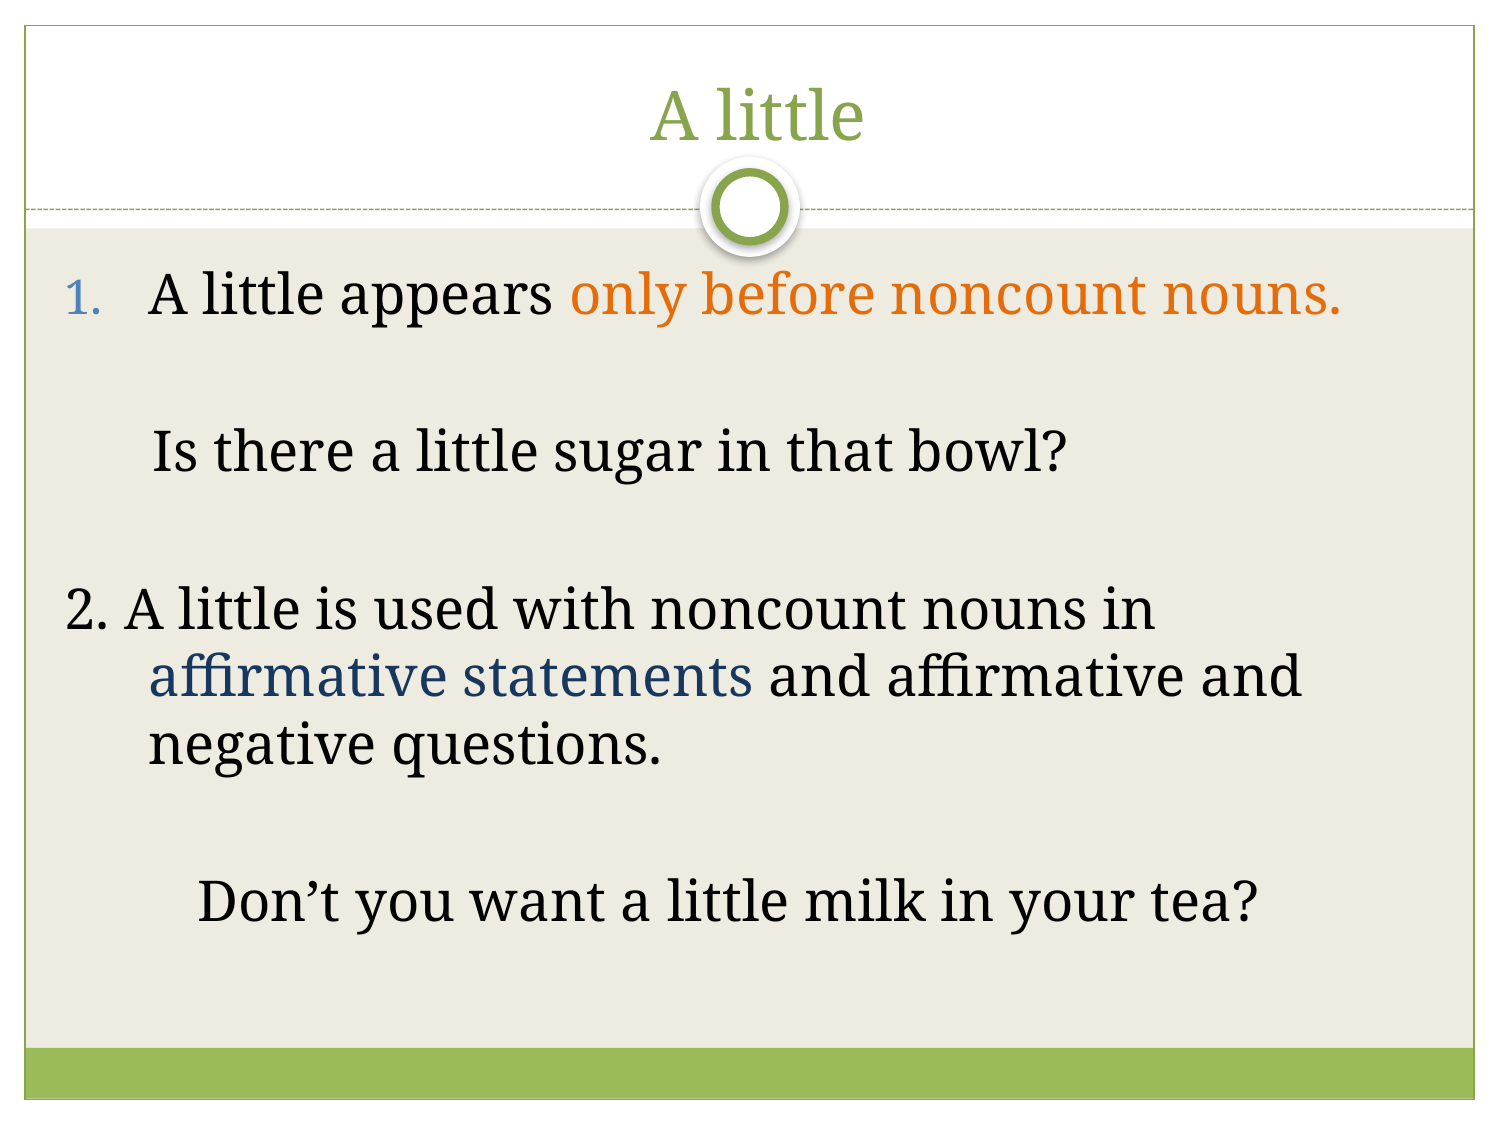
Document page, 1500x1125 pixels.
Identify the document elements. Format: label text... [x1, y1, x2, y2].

list A little appears only before noncount nouns. Is there a little sugar in that bowl? 2. A little is used with noncount nouns in affirmative statements and affirmative and negative questions. Don’t you want a little milk in your tea? [49, 250, 1445, 1001]
title A little [49, 37, 1450, 162]
